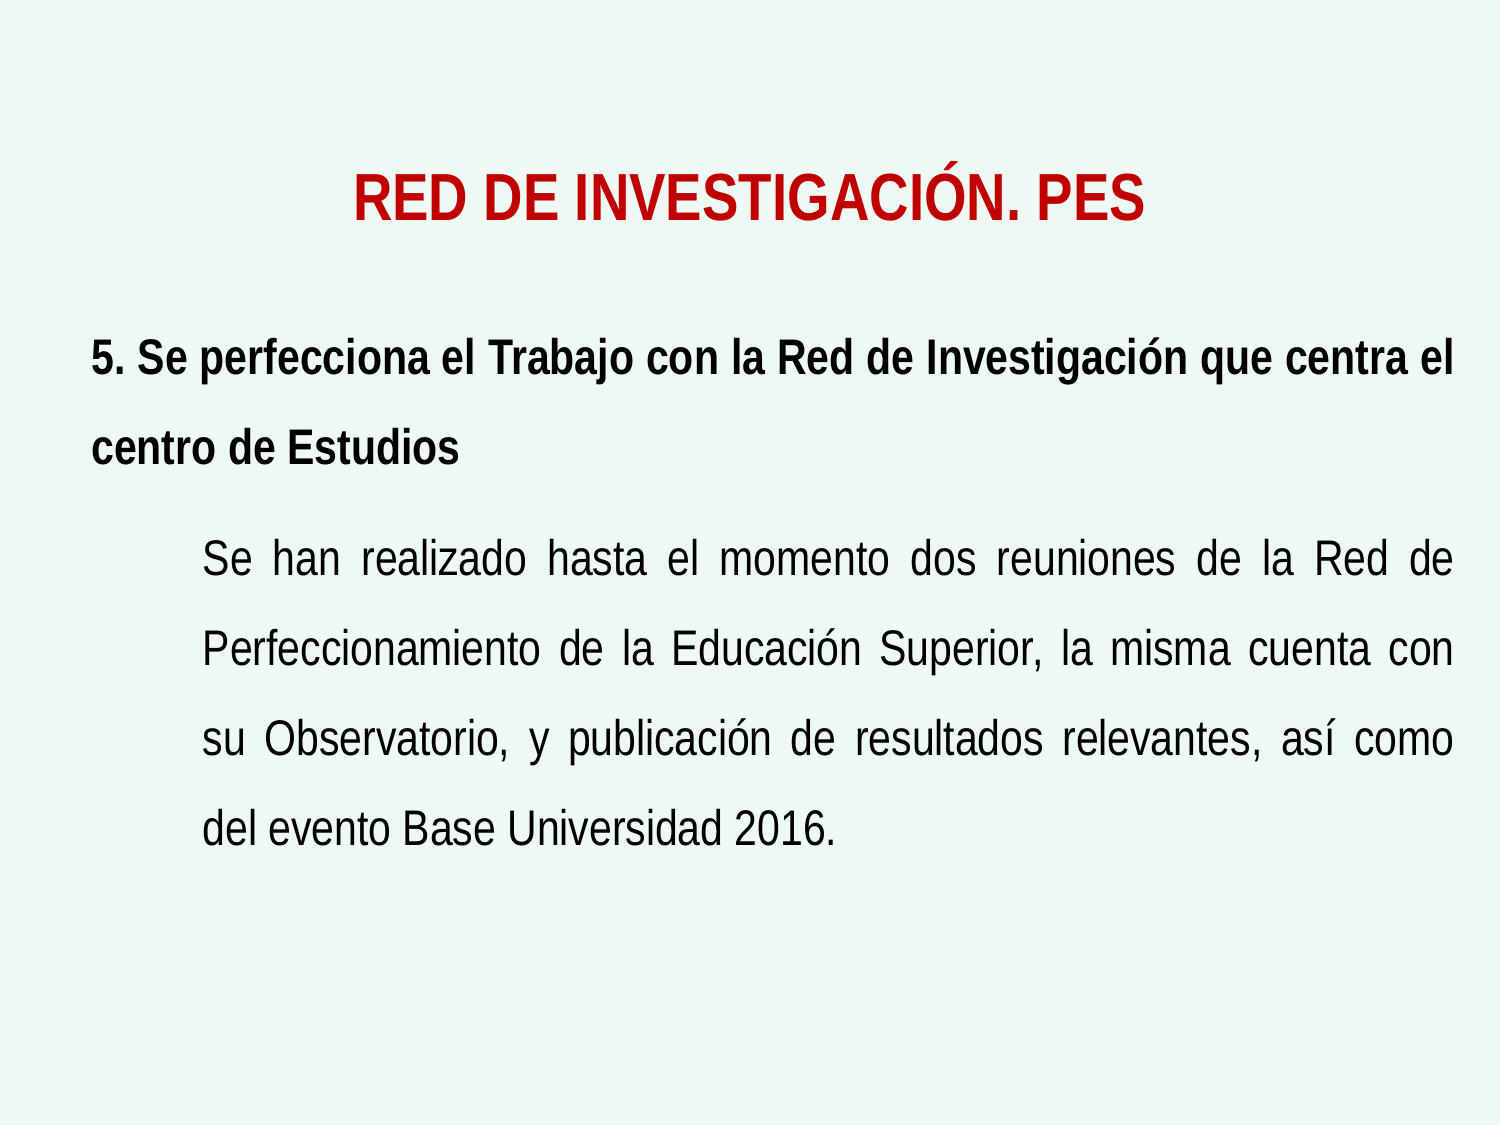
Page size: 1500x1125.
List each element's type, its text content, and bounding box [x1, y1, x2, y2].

text_box 5. Se perfecciona el Trabajo con la Red de Investigación que centra el centro de Estudios Se han realizado hasta el momento dos reuniones de la Red de Perfeccionamiento de la Educación Superior, la misma cuenta con su Observatorio, y publicación de resultados relevantes, así como del evento Base Universidad 2016. [76, 287, 1471, 864]
title RED DE INVESTIGACIÓN. PES [112, 99, 1388, 287]
